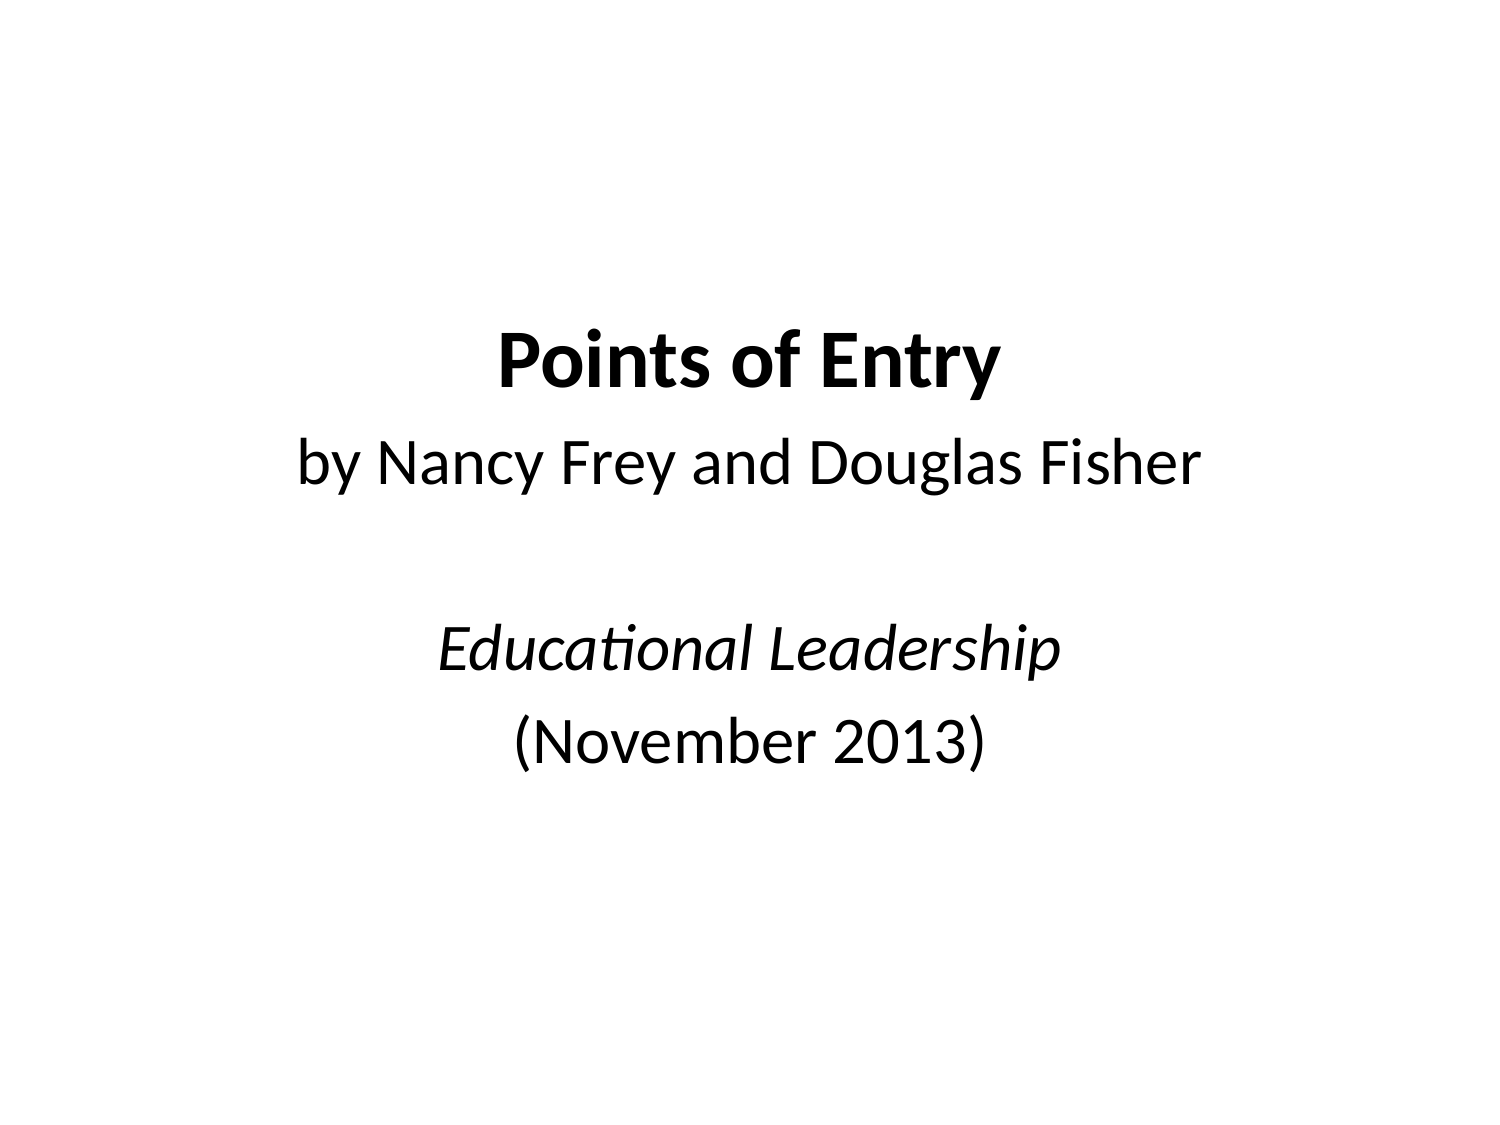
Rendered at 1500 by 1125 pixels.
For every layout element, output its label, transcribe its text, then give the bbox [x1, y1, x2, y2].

list Points of Entry by Nancy Frey and Douglas Fisher Educational Leadership (November 2013) [75, 200, 1425, 1005]
